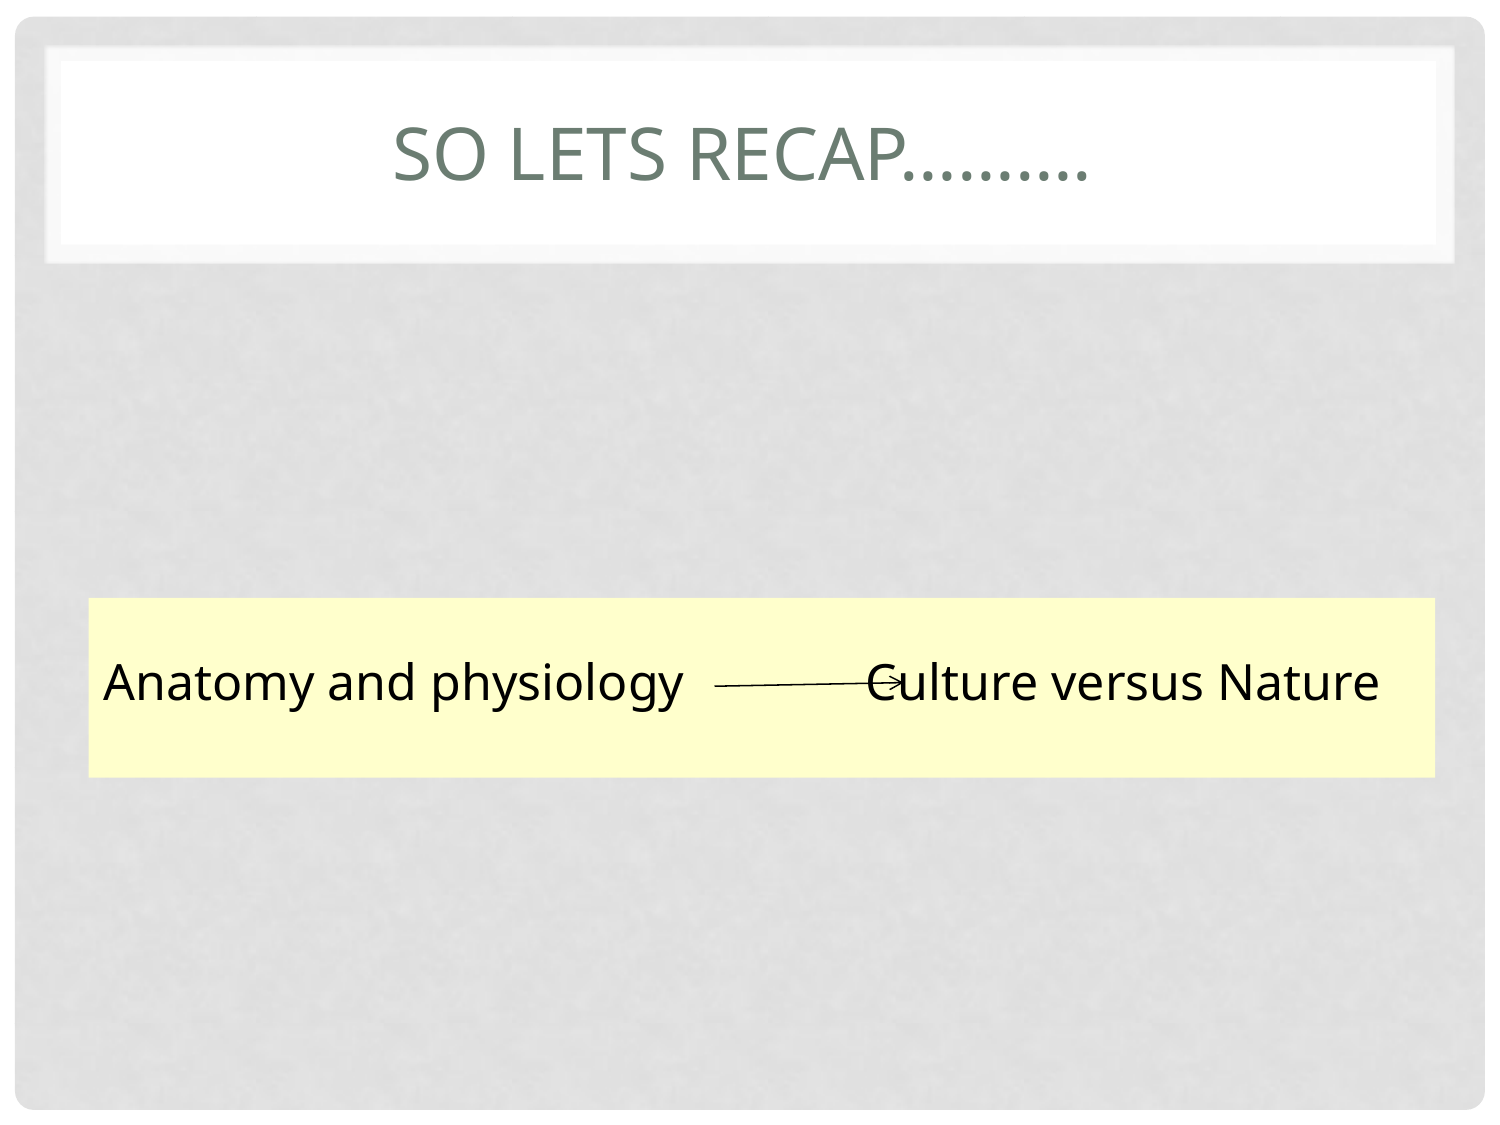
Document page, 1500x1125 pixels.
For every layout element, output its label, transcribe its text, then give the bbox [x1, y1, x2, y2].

title So lets recap………. [64, 66, 1420, 237]
text_box Anatomy and physiology Culture versus Nature [88, 597, 1436, 778]
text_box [714, 682, 904, 687]
